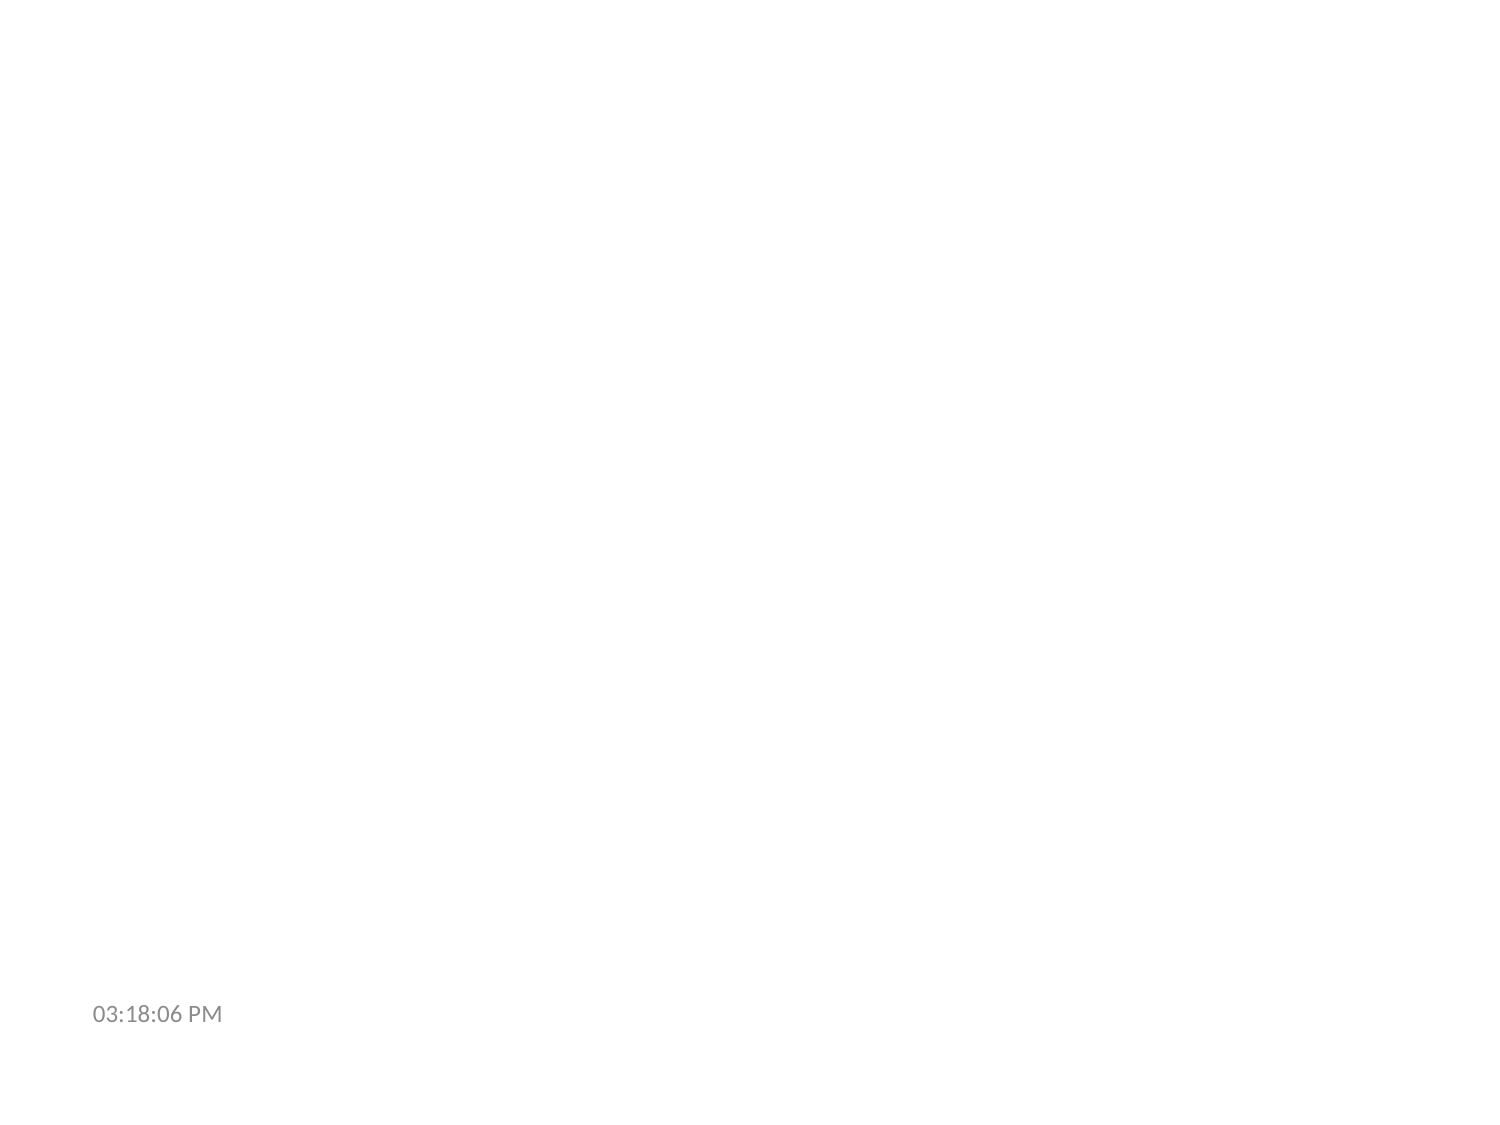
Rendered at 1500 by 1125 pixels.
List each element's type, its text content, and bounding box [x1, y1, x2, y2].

text_box 3:35:09 PM [77, 982, 428, 1043]
